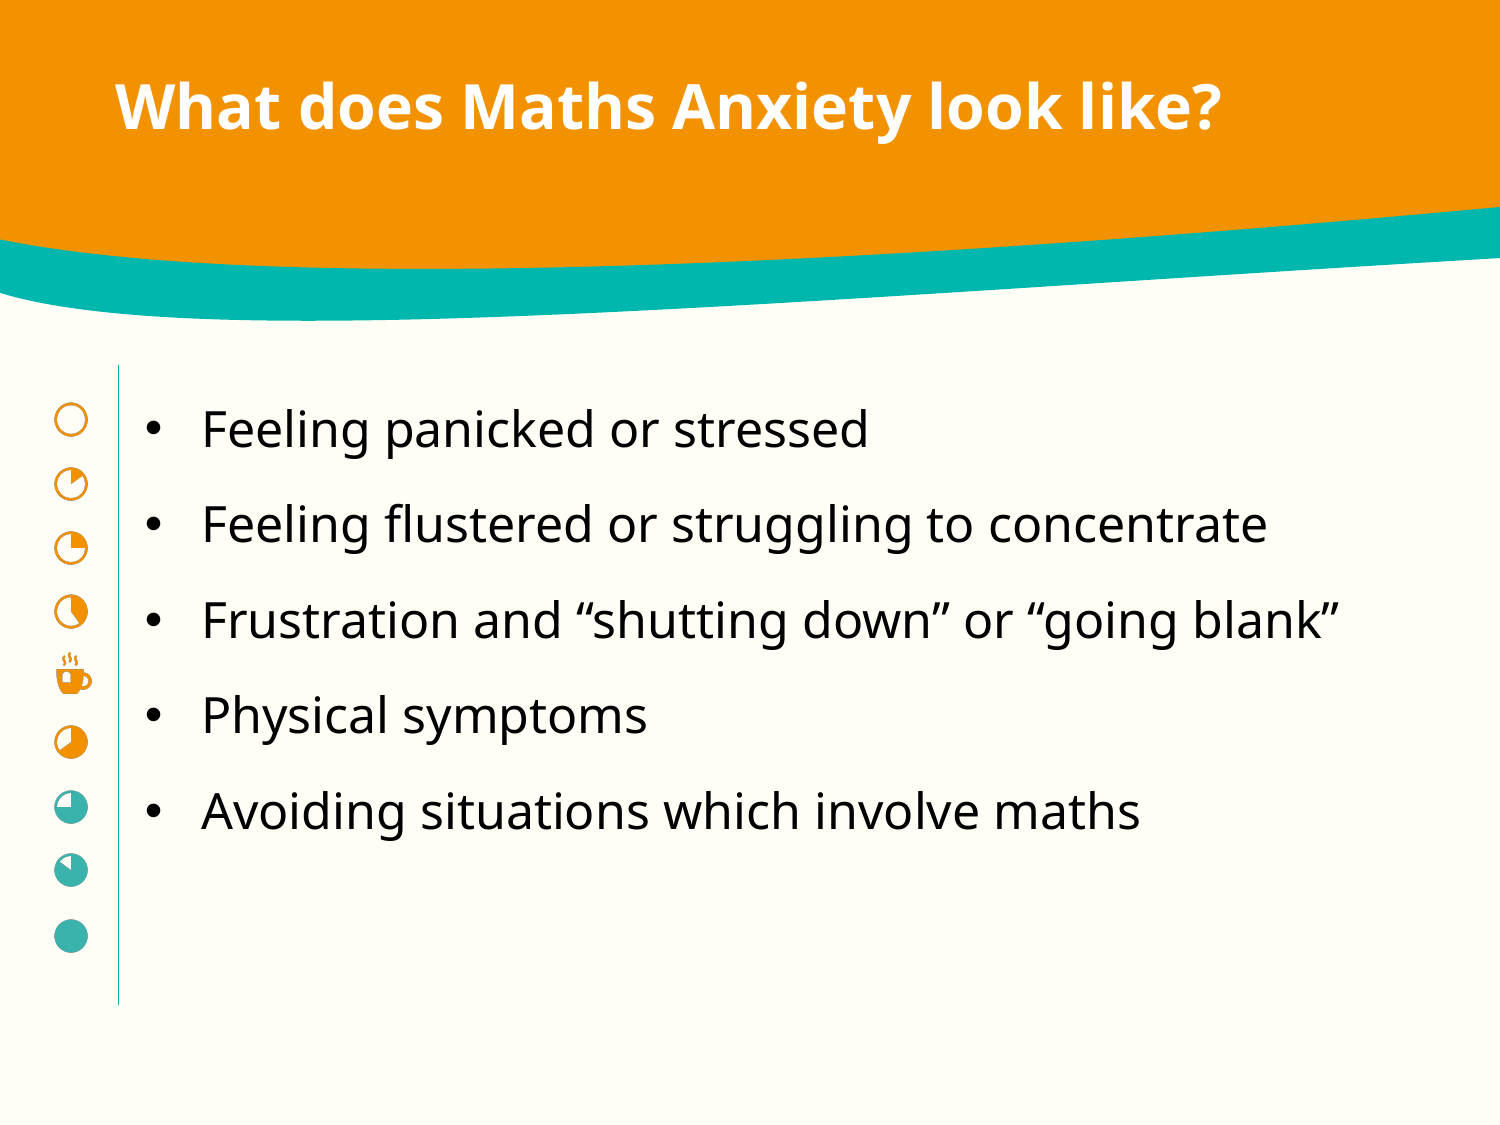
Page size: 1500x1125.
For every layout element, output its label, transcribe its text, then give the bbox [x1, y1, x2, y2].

picture [50, 398, 92, 441]
picture [47, 646, 101, 700]
picture [50, 463, 92, 505]
picture [50, 915, 92, 957]
picture [50, 849, 92, 891]
picture [50, 721, 92, 763]
picture [50, 786, 92, 828]
list Feeling panicked or stressed Feeling flustered or struggling to concentrate Frustration and “shutting down” or “going blank” Physical symptoms Avoiding situations which involve maths [129, 396, 1411, 1045]
list What does Maths Anxiety look like? [100, 67, 1411, 258]
picture [50, 590, 92, 633]
picture [50, 527, 92, 569]
